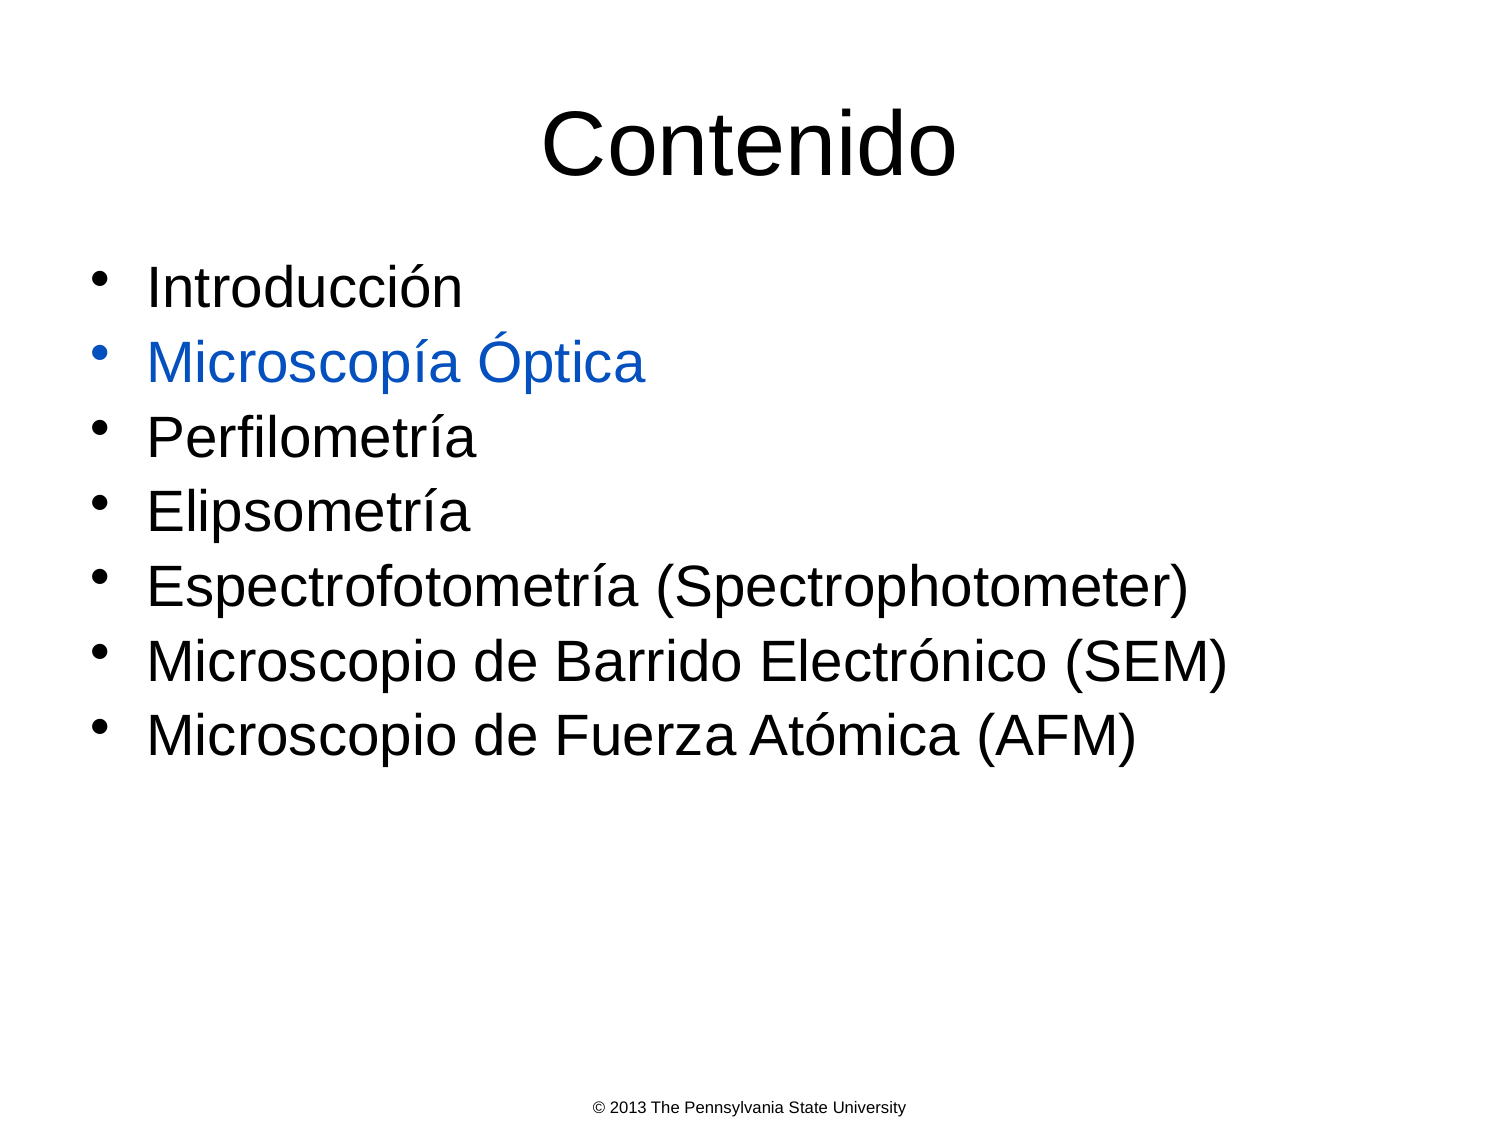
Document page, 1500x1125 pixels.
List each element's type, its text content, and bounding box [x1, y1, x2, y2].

list Introducción Microscopía Óptica Perfilometría Elipsometría Espectrofotometría (Spectrophotometer) Microscopio de Barrido Electrónico (SEM) Microscopio de Fuerza Atómica (AFM) [74, 249, 1426, 938]
title Contenido [74, 44, 1426, 233]
